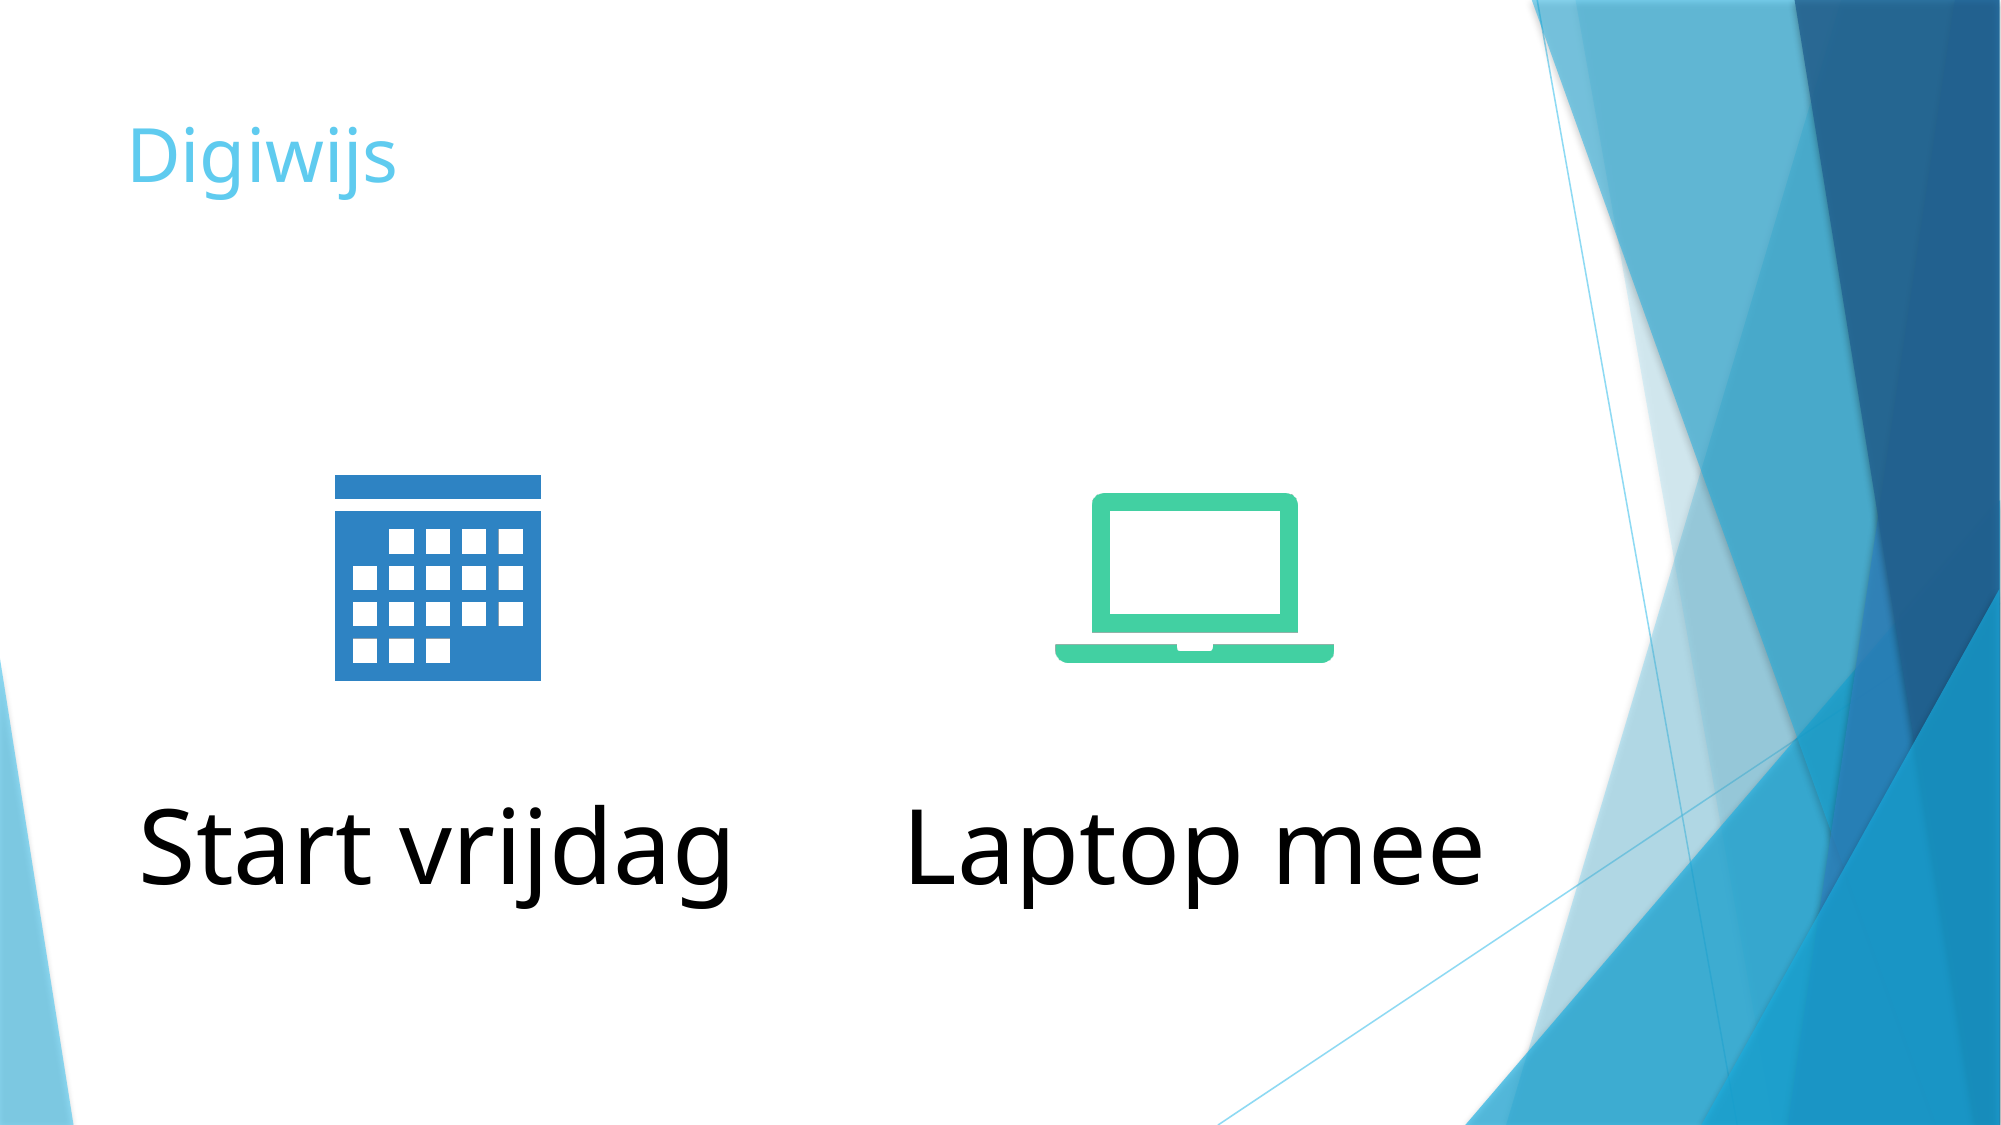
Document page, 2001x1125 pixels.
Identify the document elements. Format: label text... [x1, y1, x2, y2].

title Digiwijs [111, 99, 1522, 317]
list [110, 353, 1522, 992]
